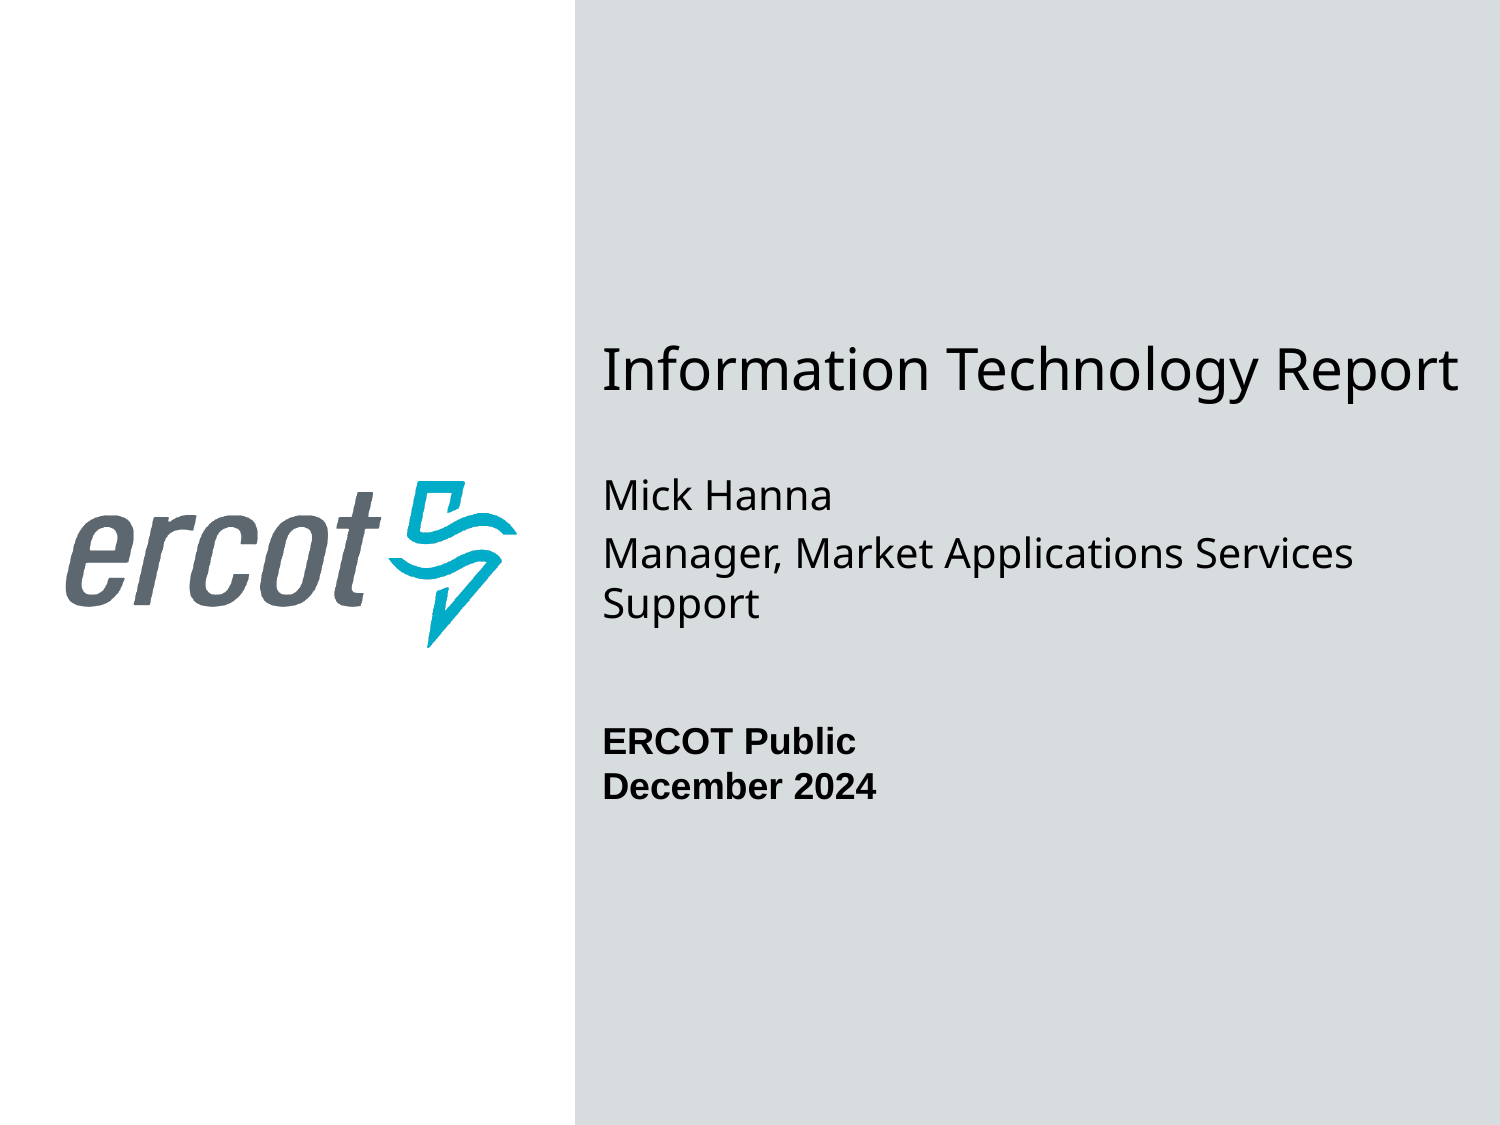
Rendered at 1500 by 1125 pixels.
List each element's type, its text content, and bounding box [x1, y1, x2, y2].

picture [56, 471, 525, 654]
text_box Information Technology Report Mick Hanna Manager, Market Applications Services Support ERCOT Public December 2024 [587, 324, 1500, 815]
